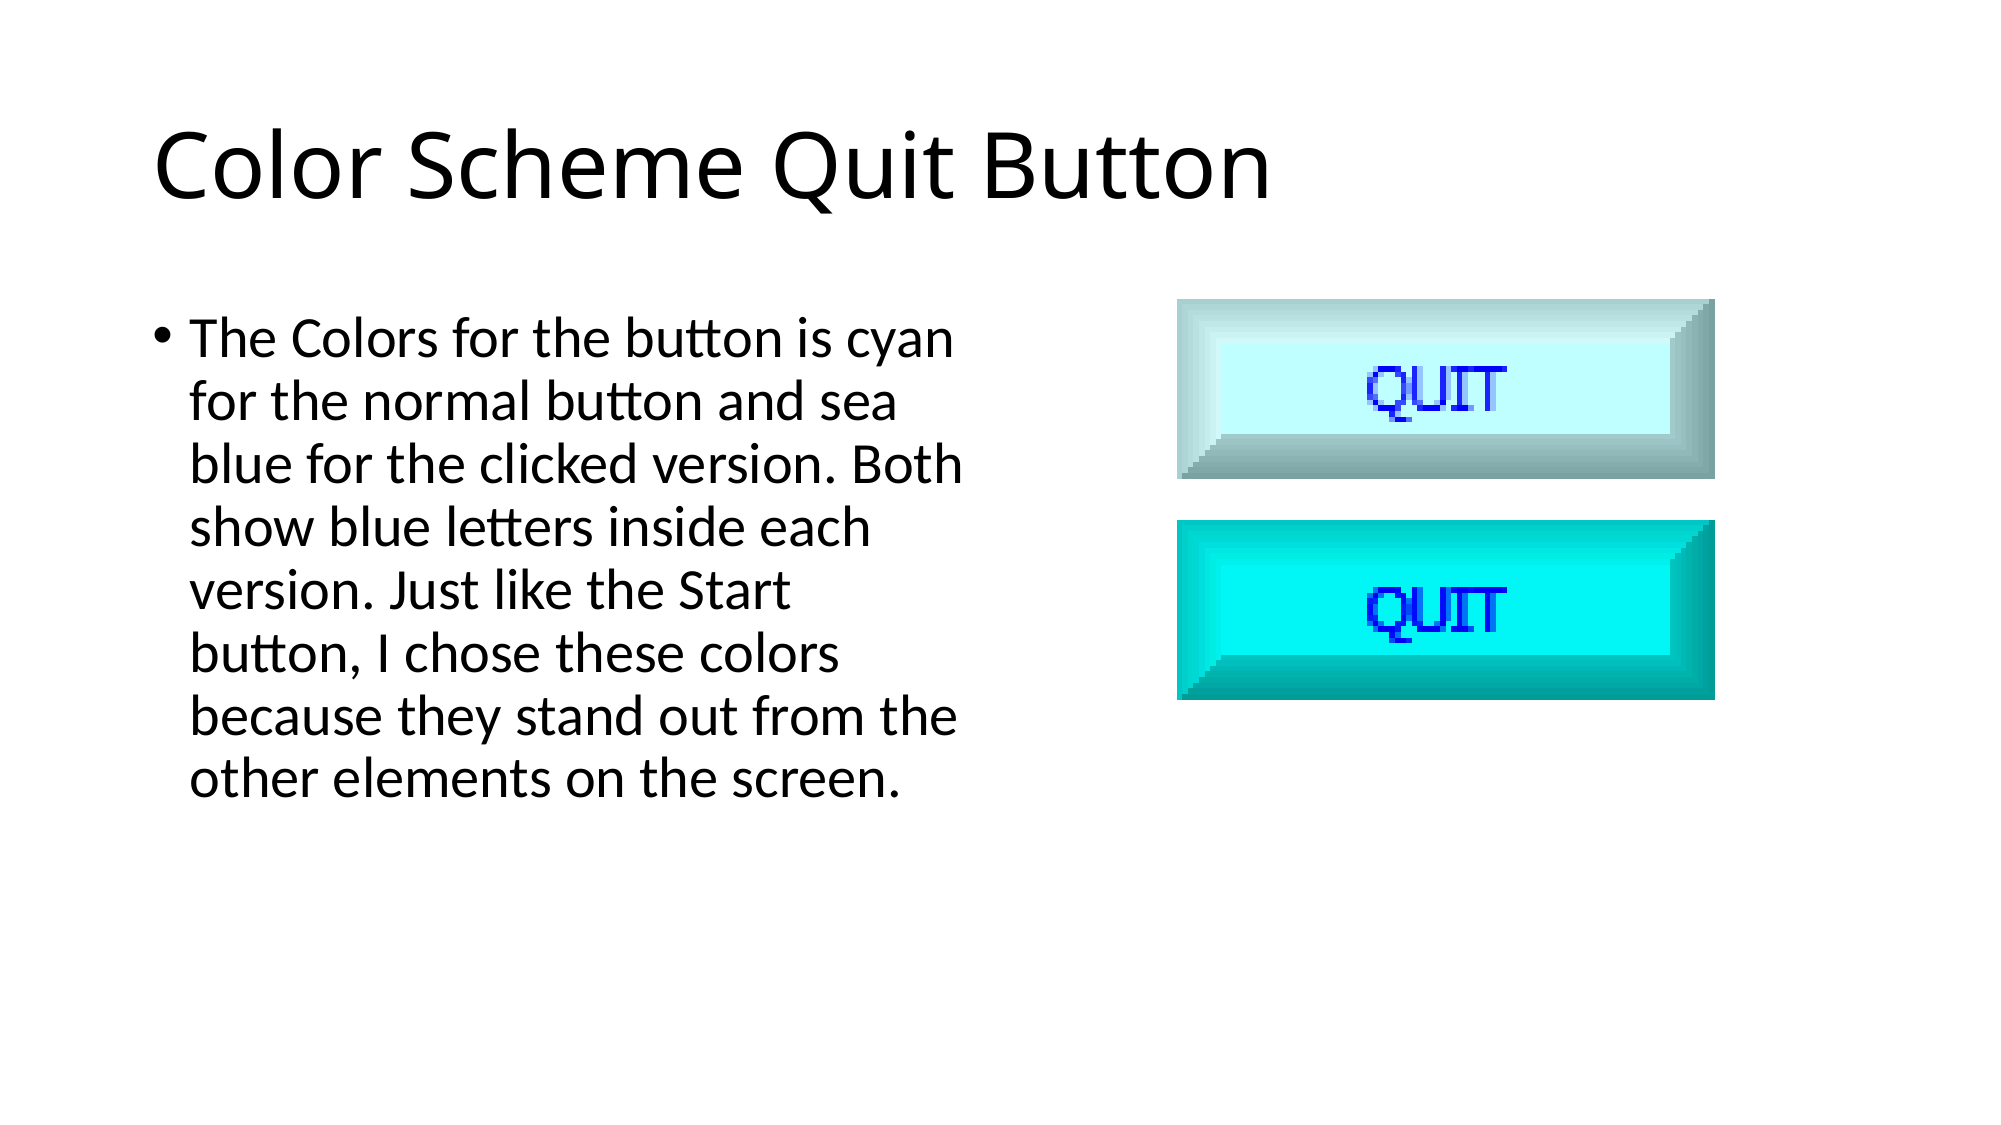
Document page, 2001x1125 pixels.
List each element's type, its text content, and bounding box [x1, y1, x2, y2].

list The Colors for the button is cyan for the normal button and sea blue for the clicked version. Both show blue letters inside each version. Just like the Start button, I chose these colors because they stand out from the other elements on the screen. [137, 299, 988, 1014]
title Color Scheme Quit Button [137, 59, 1863, 278]
picture [1177, 520, 1715, 700]
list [1177, 299, 1715, 479]
